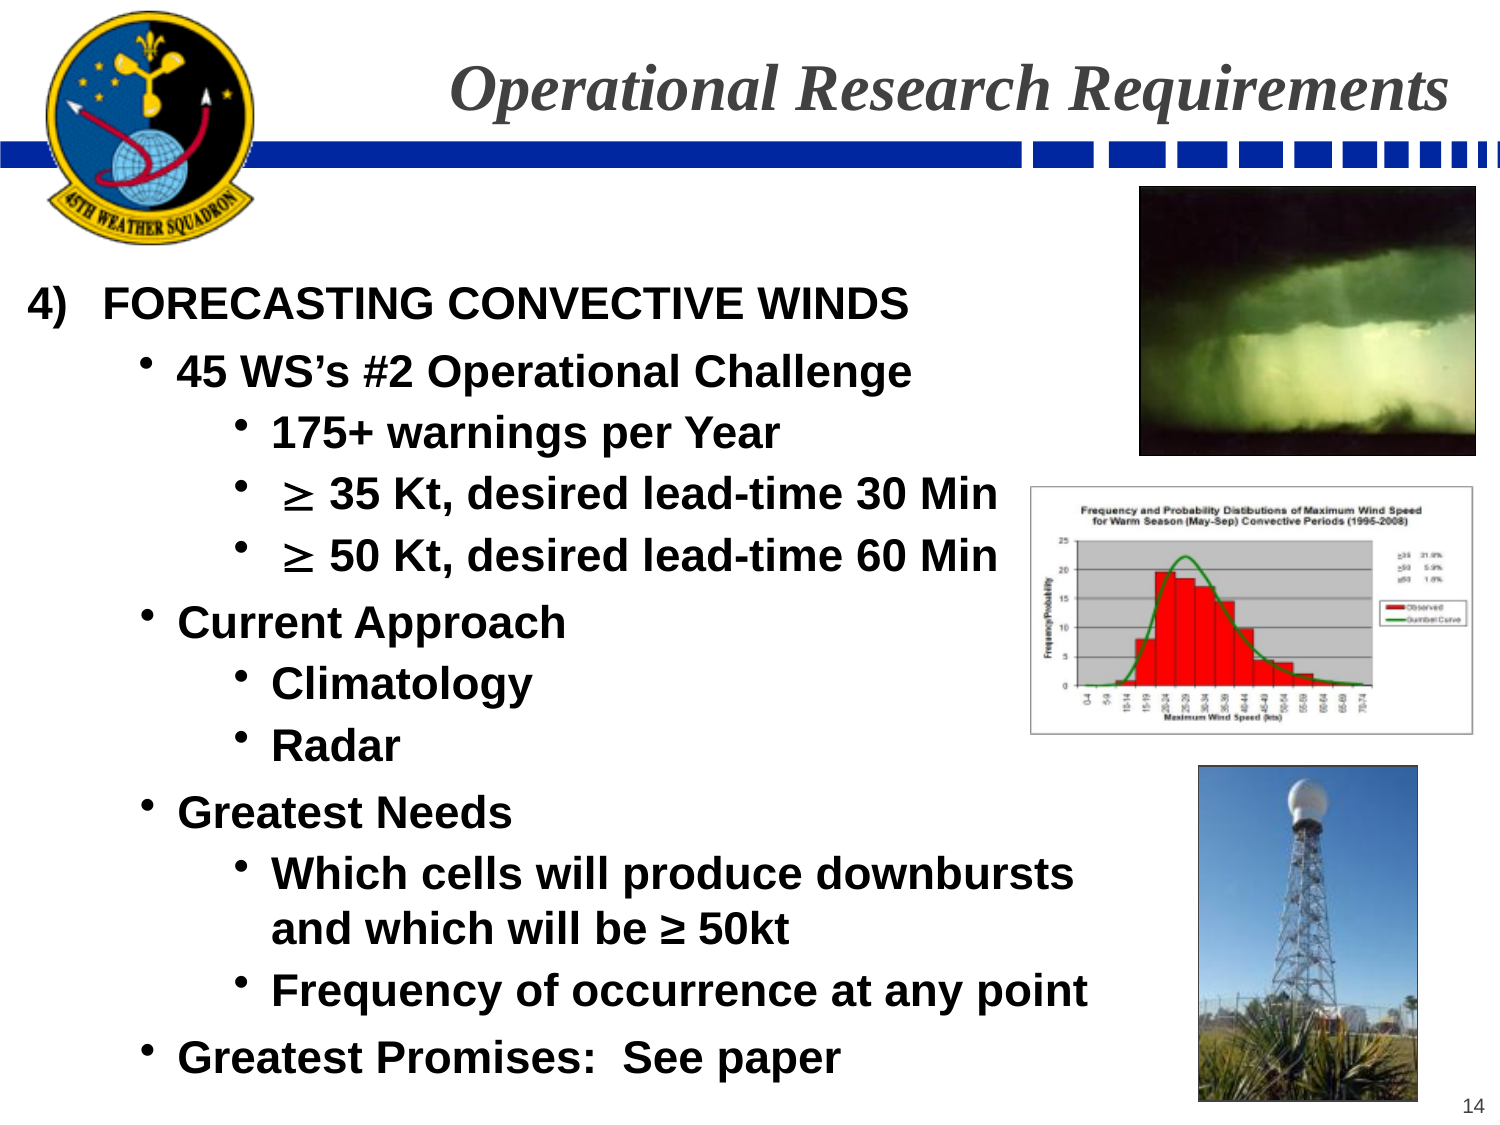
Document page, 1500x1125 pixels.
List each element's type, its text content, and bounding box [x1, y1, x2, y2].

picture [40, 7, 263, 250]
text_box Operational Research Requirements [434, 36, 1467, 131]
picture [1140, 187, 1476, 456]
text_box FORECASTING CONVECTIVE WINDS 45 WS’s #2 Operational Challenge 175+ warnings per Year  35 Kt, desired lead-time 30 Min  50 Kt, desired lead-time 60 Min Current Approach Climatology Radar Greatest Needs Which cells will produce downbursts and which will be ≥ 50kt Frequency of occurrence at any point Greatest Promises: See paper [12, 266, 1161, 1125]
picture [1198, 766, 1417, 1101]
picture [1030, 486, 1476, 736]
